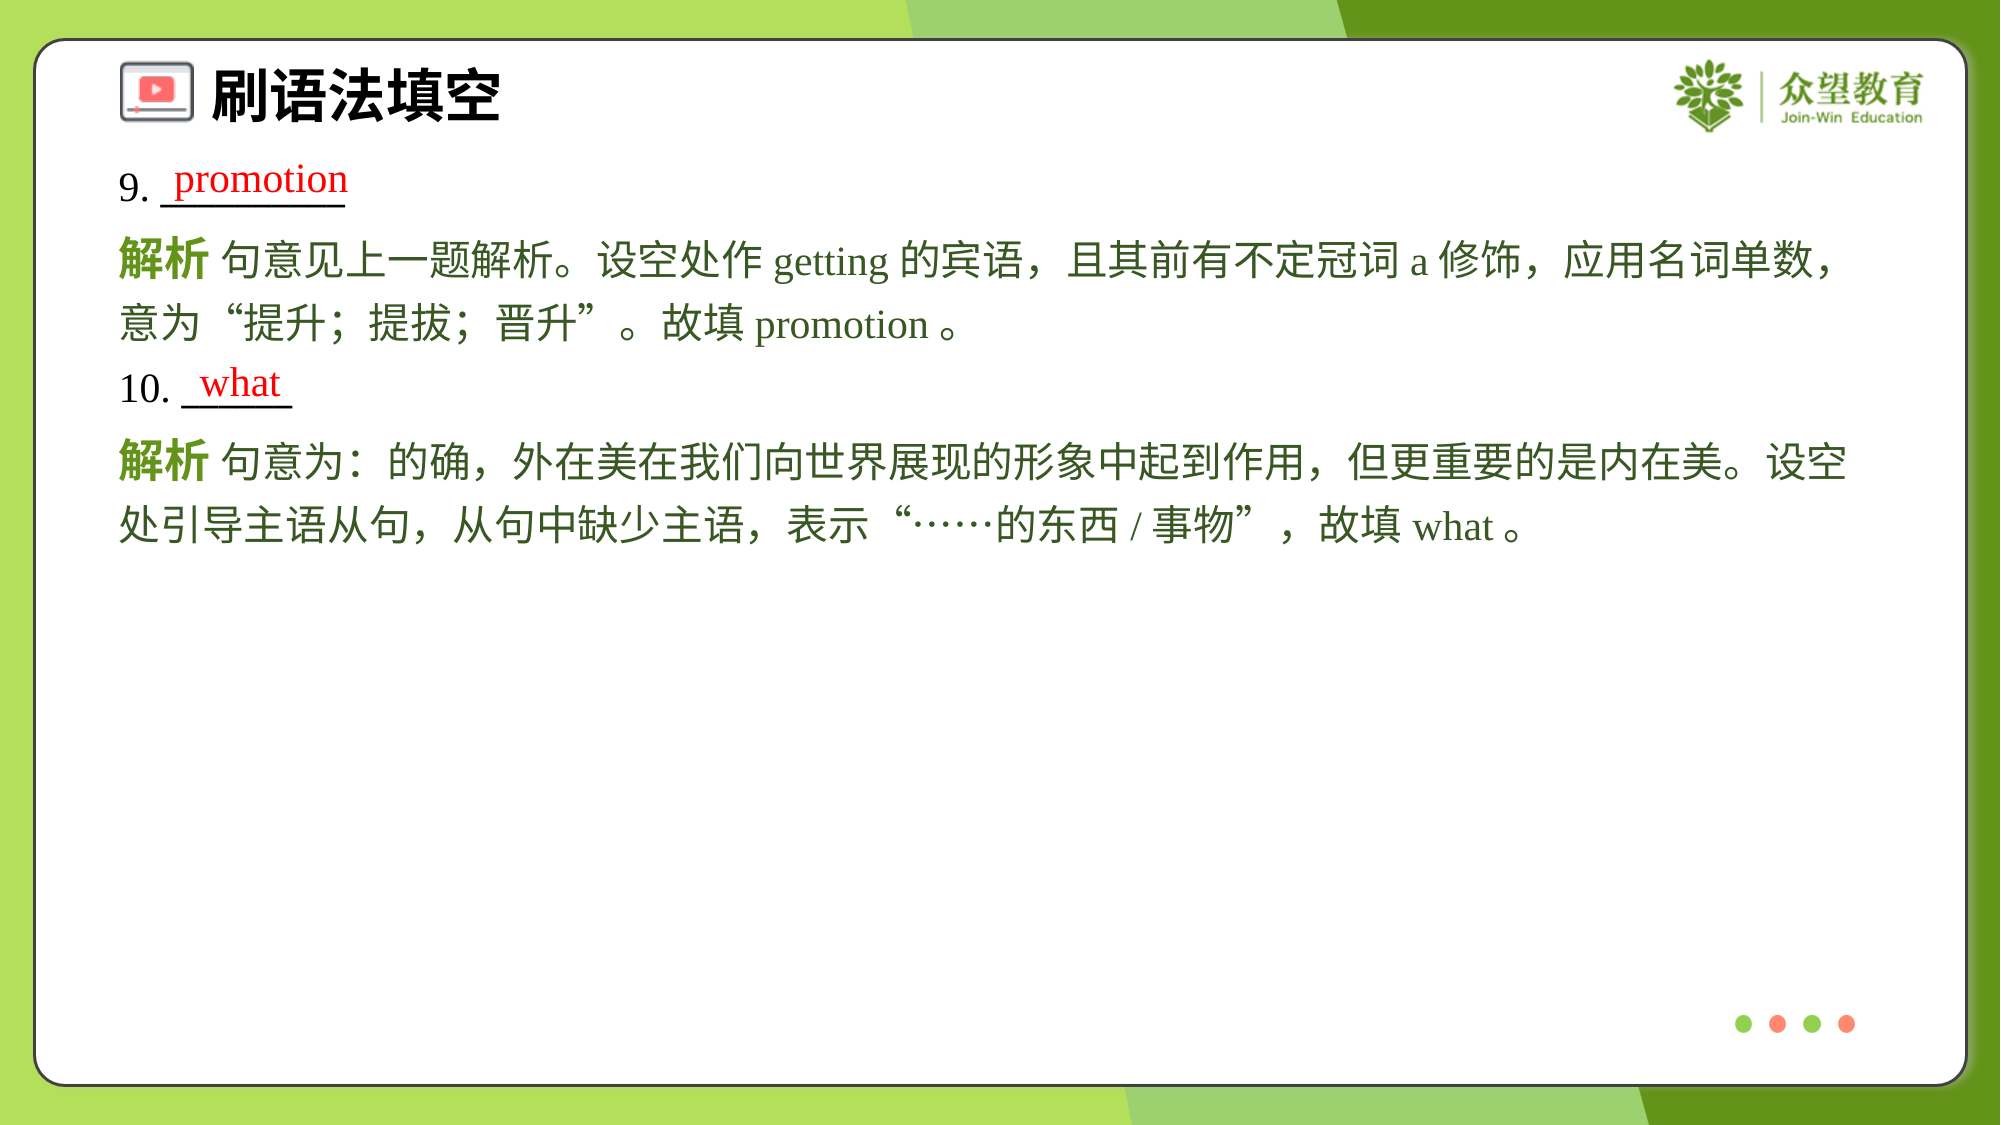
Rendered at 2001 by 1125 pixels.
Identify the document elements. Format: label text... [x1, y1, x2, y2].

text_box what [195, 342, 286, 400]
text_box promotion [170, 138, 353, 197]
text_box 解析 句意为：的确，外在美在我们向世界展现的形象中起到作用，但更重要的是内在美。设空处引导主语从句，从句中缺少主语，表示“……的东西/事物”，故填what。 [118, 417, 1883, 544]
text_box 解析 句意见上一题解析。设空处作getting的宾语，且其前有不定冠词a修饰，应用名词单数，意为“提升；提拔；晋升”。故填promotion。 [118, 215, 1883, 343]
text_box 9. __________ [118, 146, 1883, 204]
text_box 10. ______ [118, 348, 1883, 406]
picture [0, 0, 2000, 1125]
